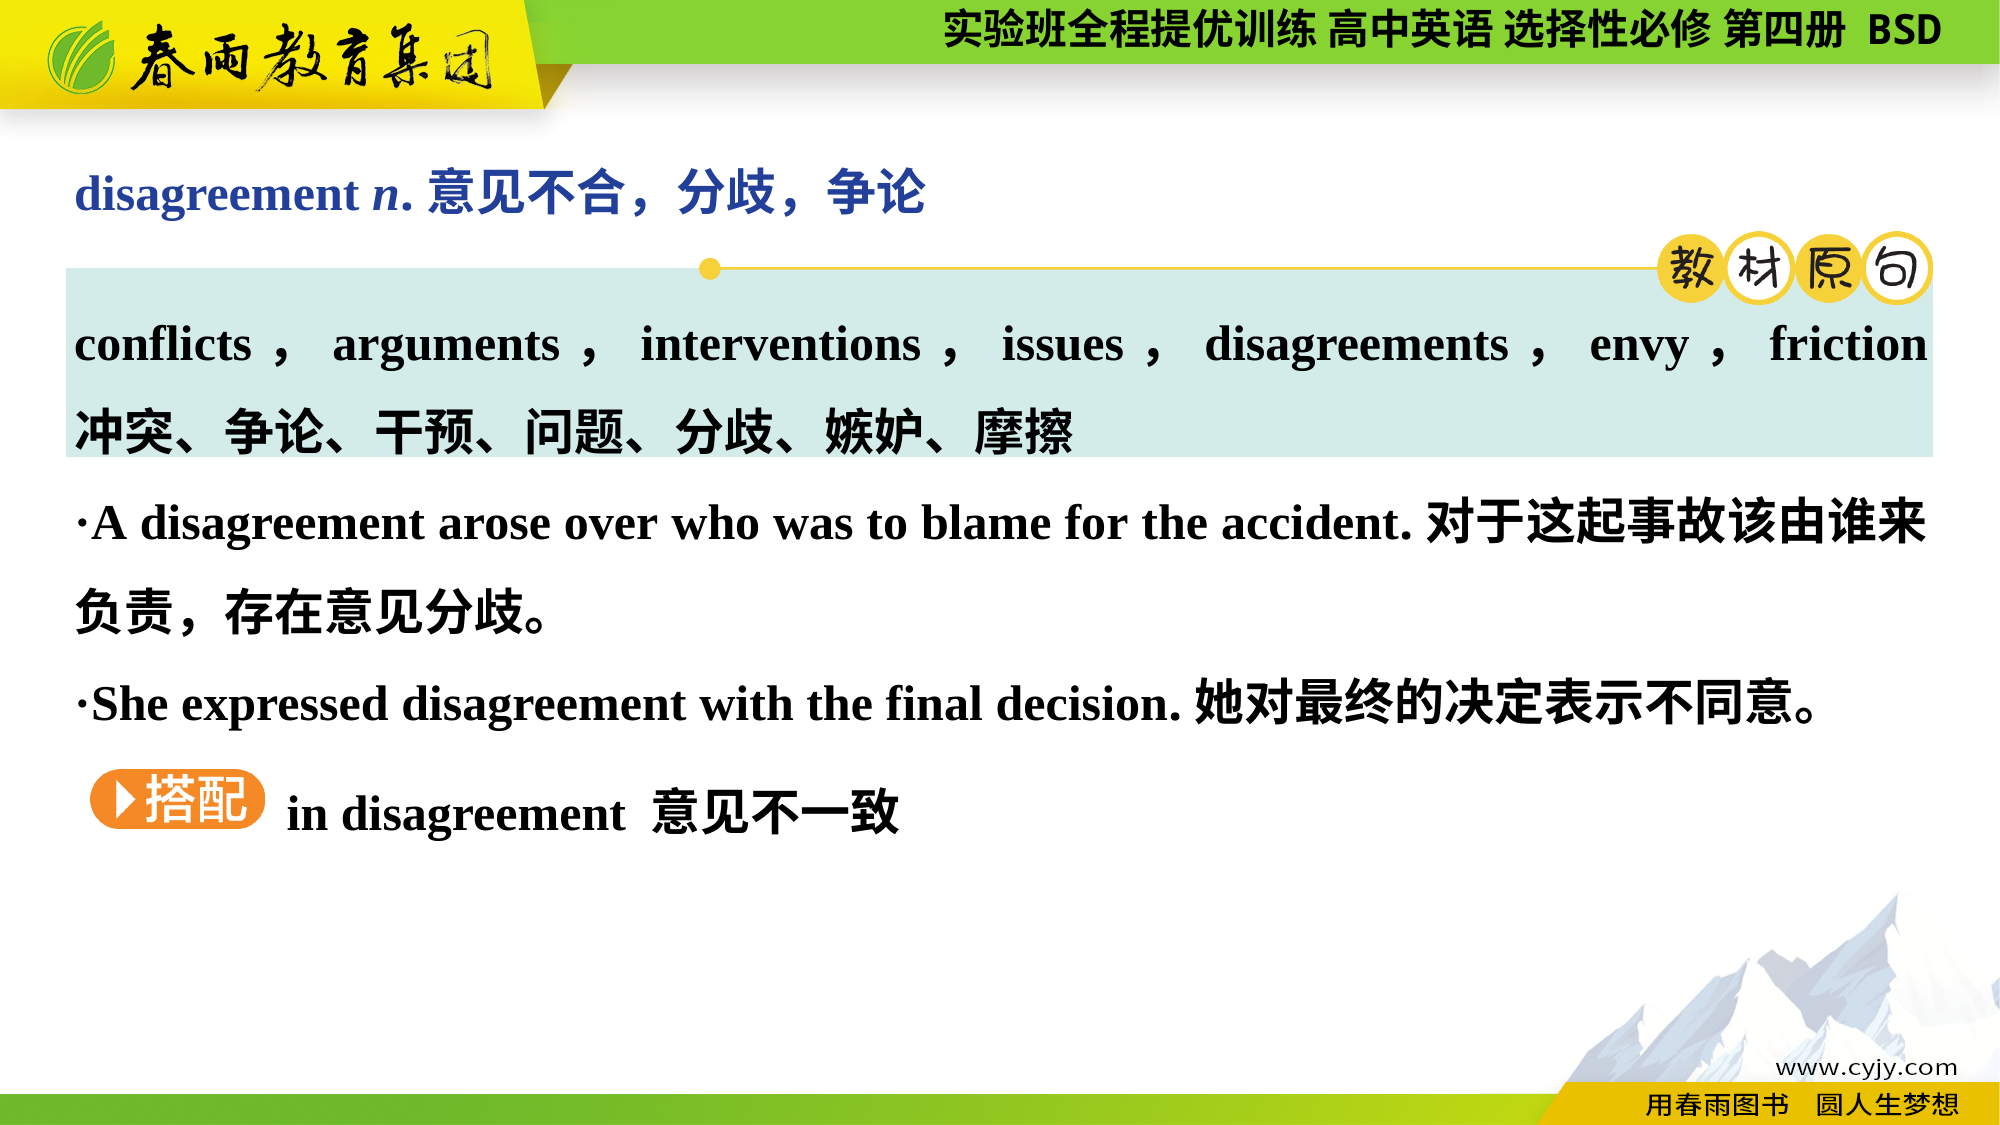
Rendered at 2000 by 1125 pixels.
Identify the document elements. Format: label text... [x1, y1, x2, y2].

list disagreement n.意见不合，分歧，争论 conflicts，arguments，interventions，issues，disagreements，envy，friction 冲突、争论、干预、问题、分歧、嫉妒、摩擦 ·A disagreement arose over who was to blame for the accident.对于这起事故该由谁来负责，存在意见分歧。 ·She expressed disagreement with the final decision.她对最终的决定表示不同意。 [59, 122, 1944, 742]
picture [0, 0, 2000, 1125]
text_box in disagreement 意见不一致 [59, 742, 1944, 848]
